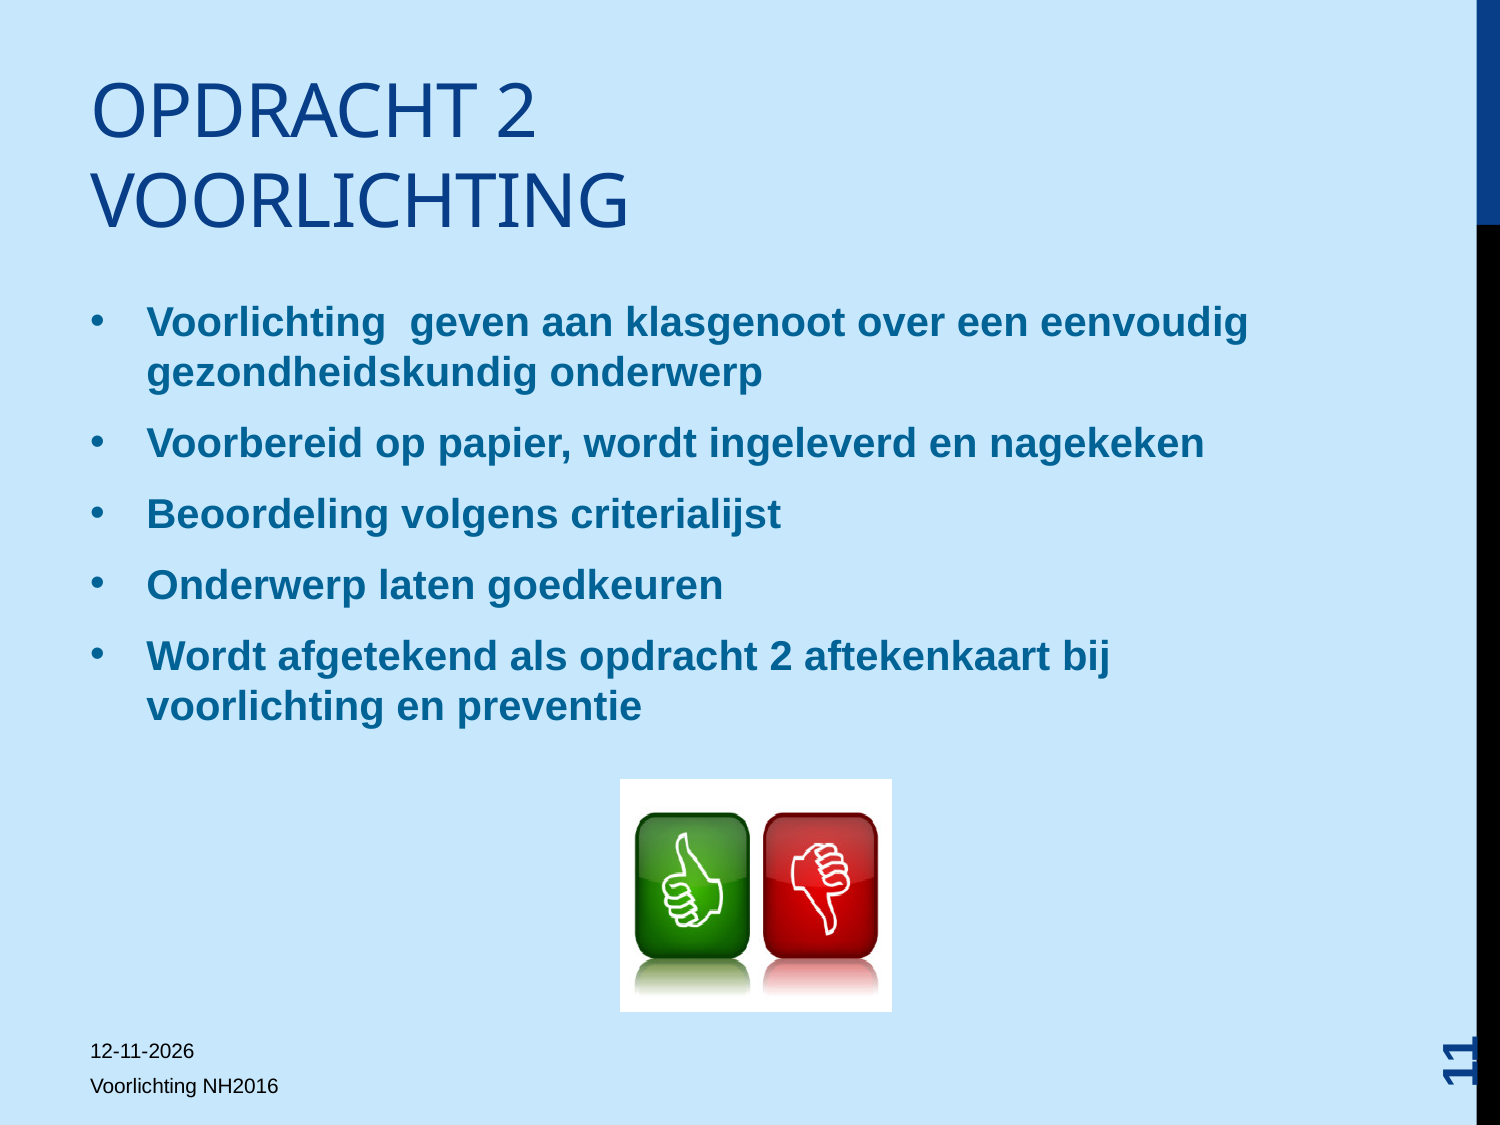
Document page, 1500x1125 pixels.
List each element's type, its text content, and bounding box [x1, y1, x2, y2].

title Opdracht 2 Voorlichting [75, 25, 1025, 250]
slide_number 11 [1427, 887, 1488, 1104]
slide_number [75, 1012, 638, 1063]
picture [619, 779, 893, 1012]
footer Voorlichting NH2016 [75, 1065, 638, 1112]
list Voorlichting geven aan klasgenoot over een eenvoudig gezondheidskundig onderwerp Voorbereid op papier, wordt ingeleverd en nagekeken Beoordeling volgens criterialijst Onderwerp laten goedkeuren Wordt afgetekend als opdracht 2 aftekenkaart bij voorlichting en preventie [75, 287, 1325, 1005]
